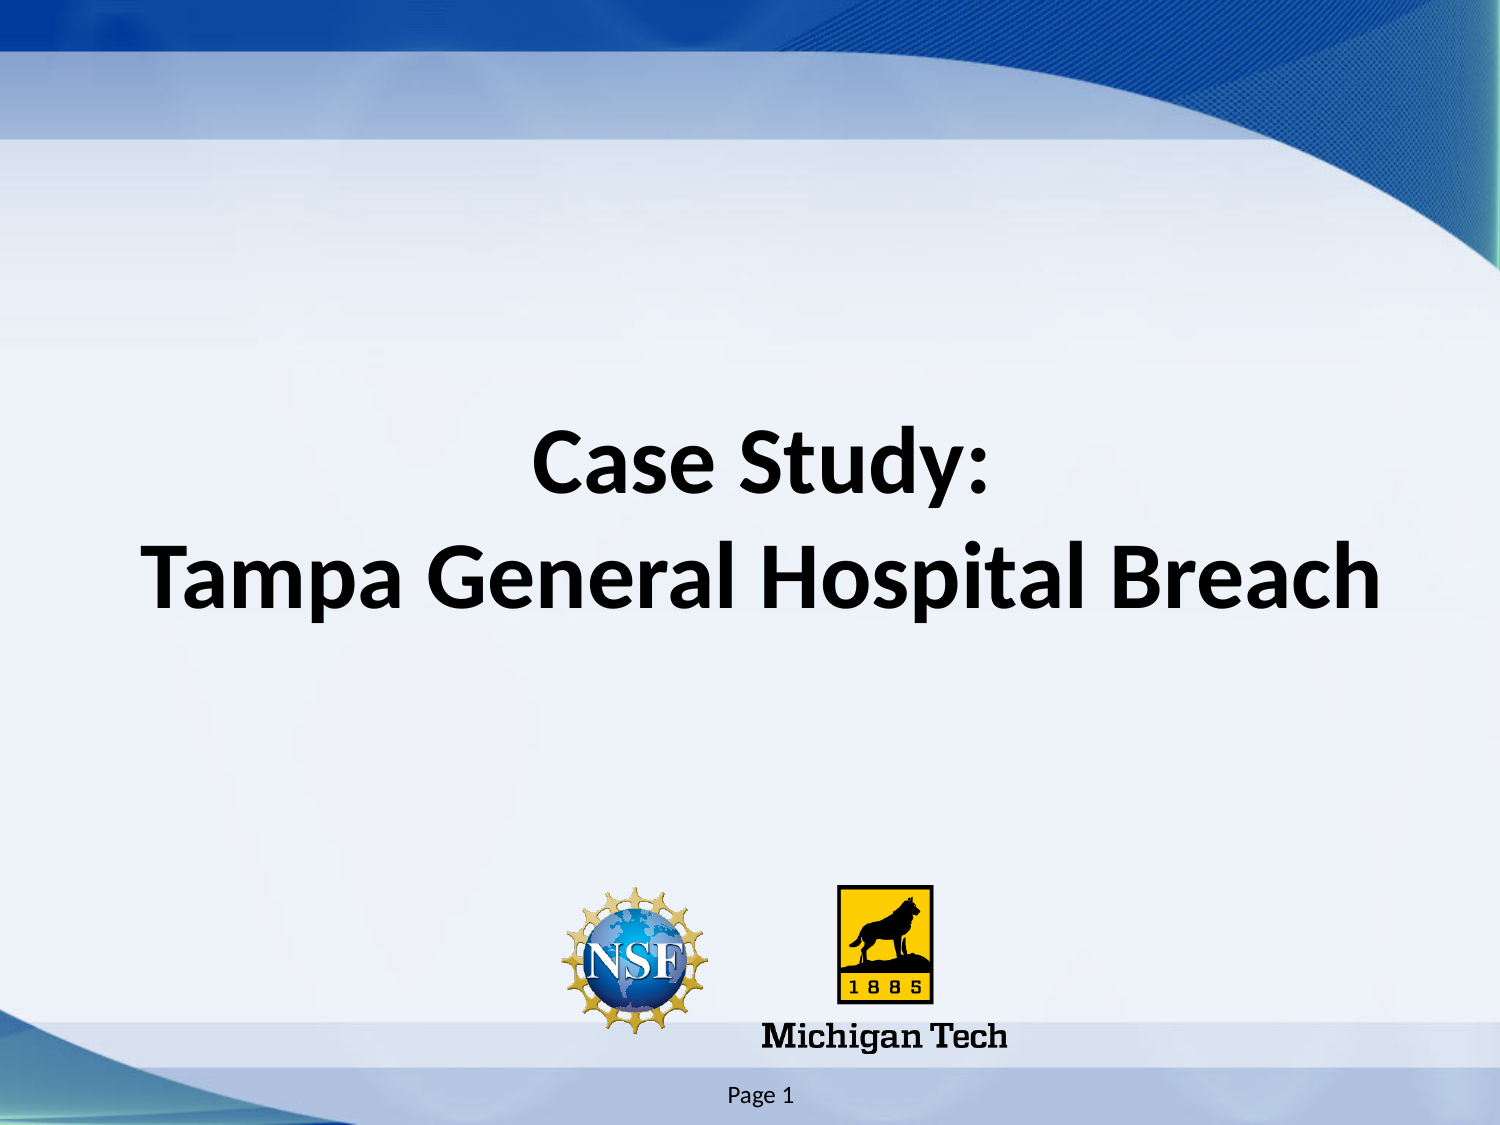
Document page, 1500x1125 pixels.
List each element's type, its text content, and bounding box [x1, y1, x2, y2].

picture [0, 0, 1500, 1125]
title Case Study: Tampa General Hospital Breach [125, 249, 1400, 776]
